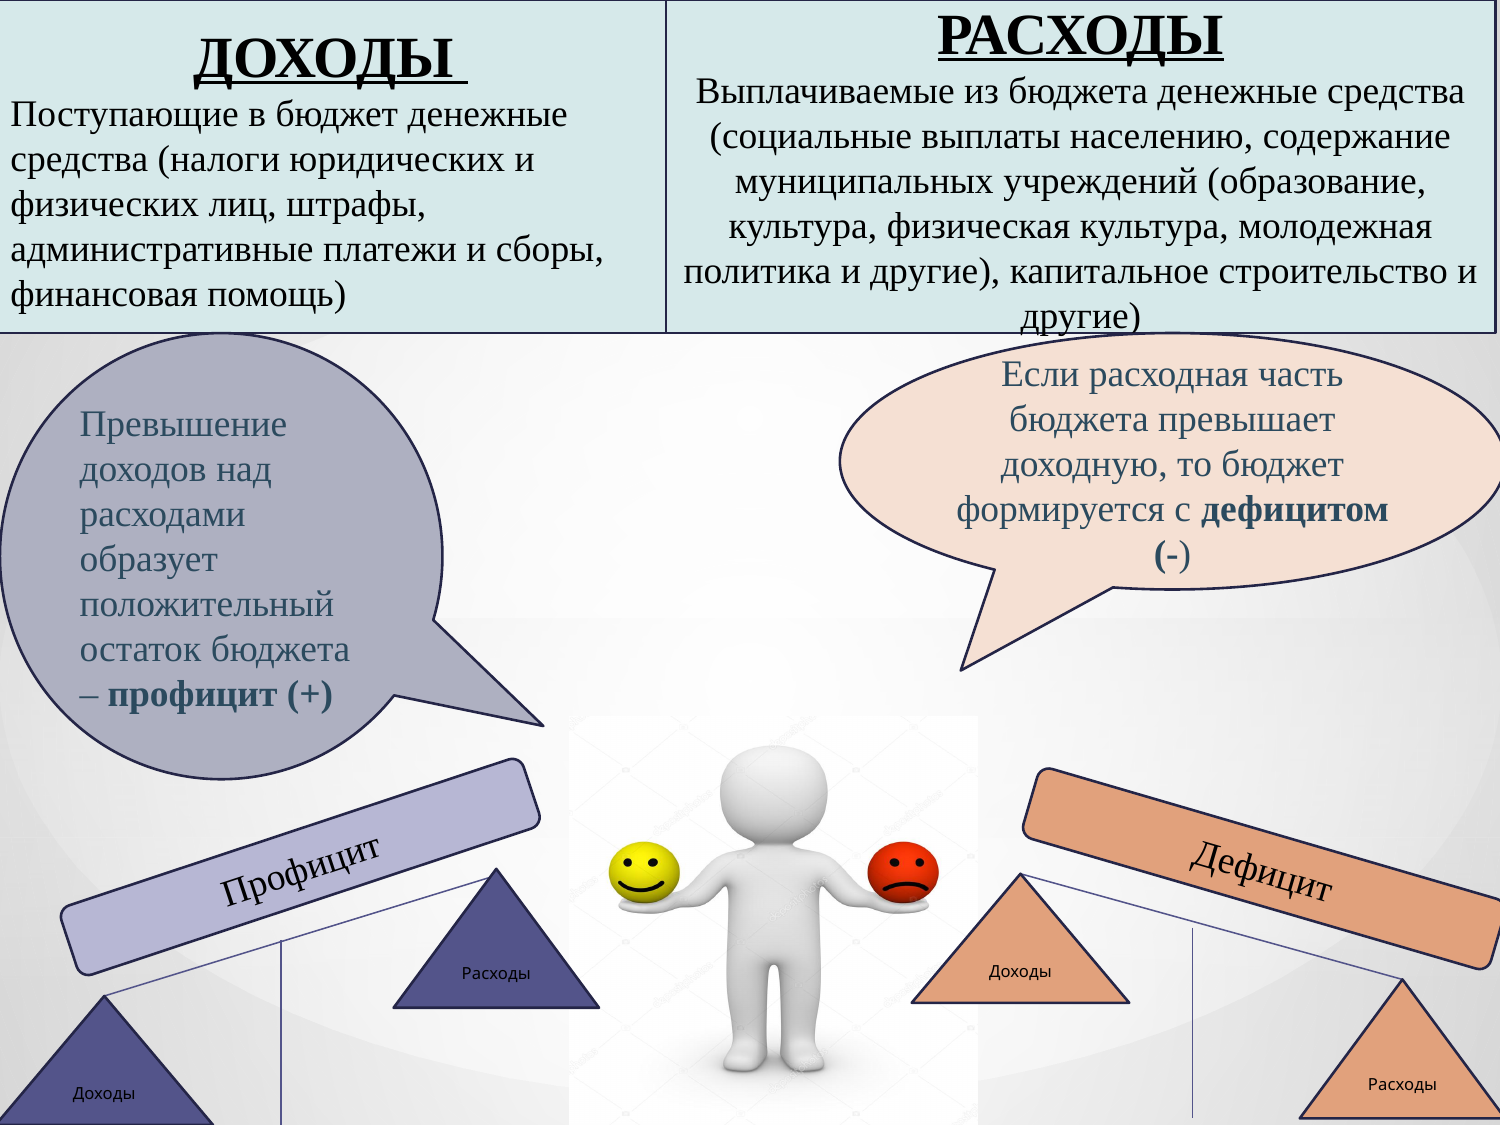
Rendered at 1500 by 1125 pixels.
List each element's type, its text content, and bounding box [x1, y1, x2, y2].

text_box Профицит [59, 894, 98, 977]
text_box Доходы [0, 999, 215, 1125]
text_box РАСХОДЫ Выплачиваемые из бюджета денежные средства (социальные выплаты населению, содержание муниципальных учреждений (образование, культура, физическая культура, молодежная политика и другие), капитальное строительство и другие) [665, 0, 1497, 334]
picture [569, 716, 978, 1125]
text_box ДОХОДЫ Поступающие в бюджет денежные средства (налоги юридических и физических лиц, штрафы, административные платежи и сборы, финансовая помощь) [0, 0, 665, 334]
text_box Если расходная часть бюджета превышает доходную, то бюджет формируется с дефицитом (-) [838, 331, 1500, 672]
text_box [104, 875, 497, 997]
text_box Расходы [392, 867, 563, 1010]
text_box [1020, 873, 1403, 980]
text_box Доходы [983, 878, 1131, 1005]
text_box Расходы [1298, 982, 1500, 1120]
text_box Профицит [165, 757, 541, 872]
text_box Дефицит [1021, 767, 1500, 971]
text_box Превышение доходов над расходами образует положительный остаток бюджета – профицит (+) [0, 331, 545, 781]
